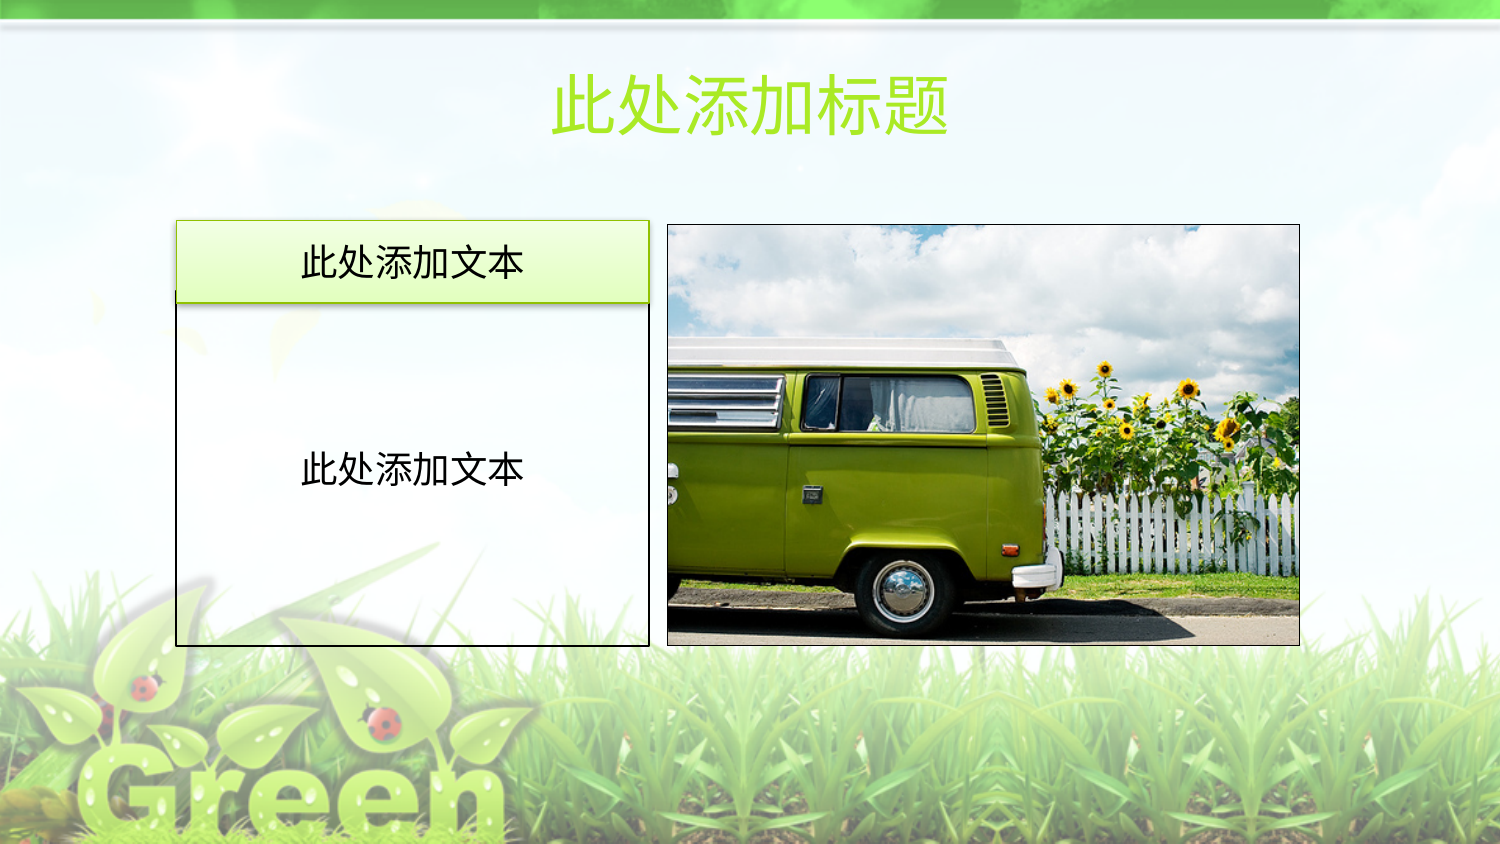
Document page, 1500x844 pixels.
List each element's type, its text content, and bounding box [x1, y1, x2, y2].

text_box 此处添加文本 [174, 309, 651, 648]
title 此处添加标题 [75, 33, 1425, 175]
text_box 此处添加文本 [176, 220, 650, 304]
picture [0, 0, 1500, 844]
